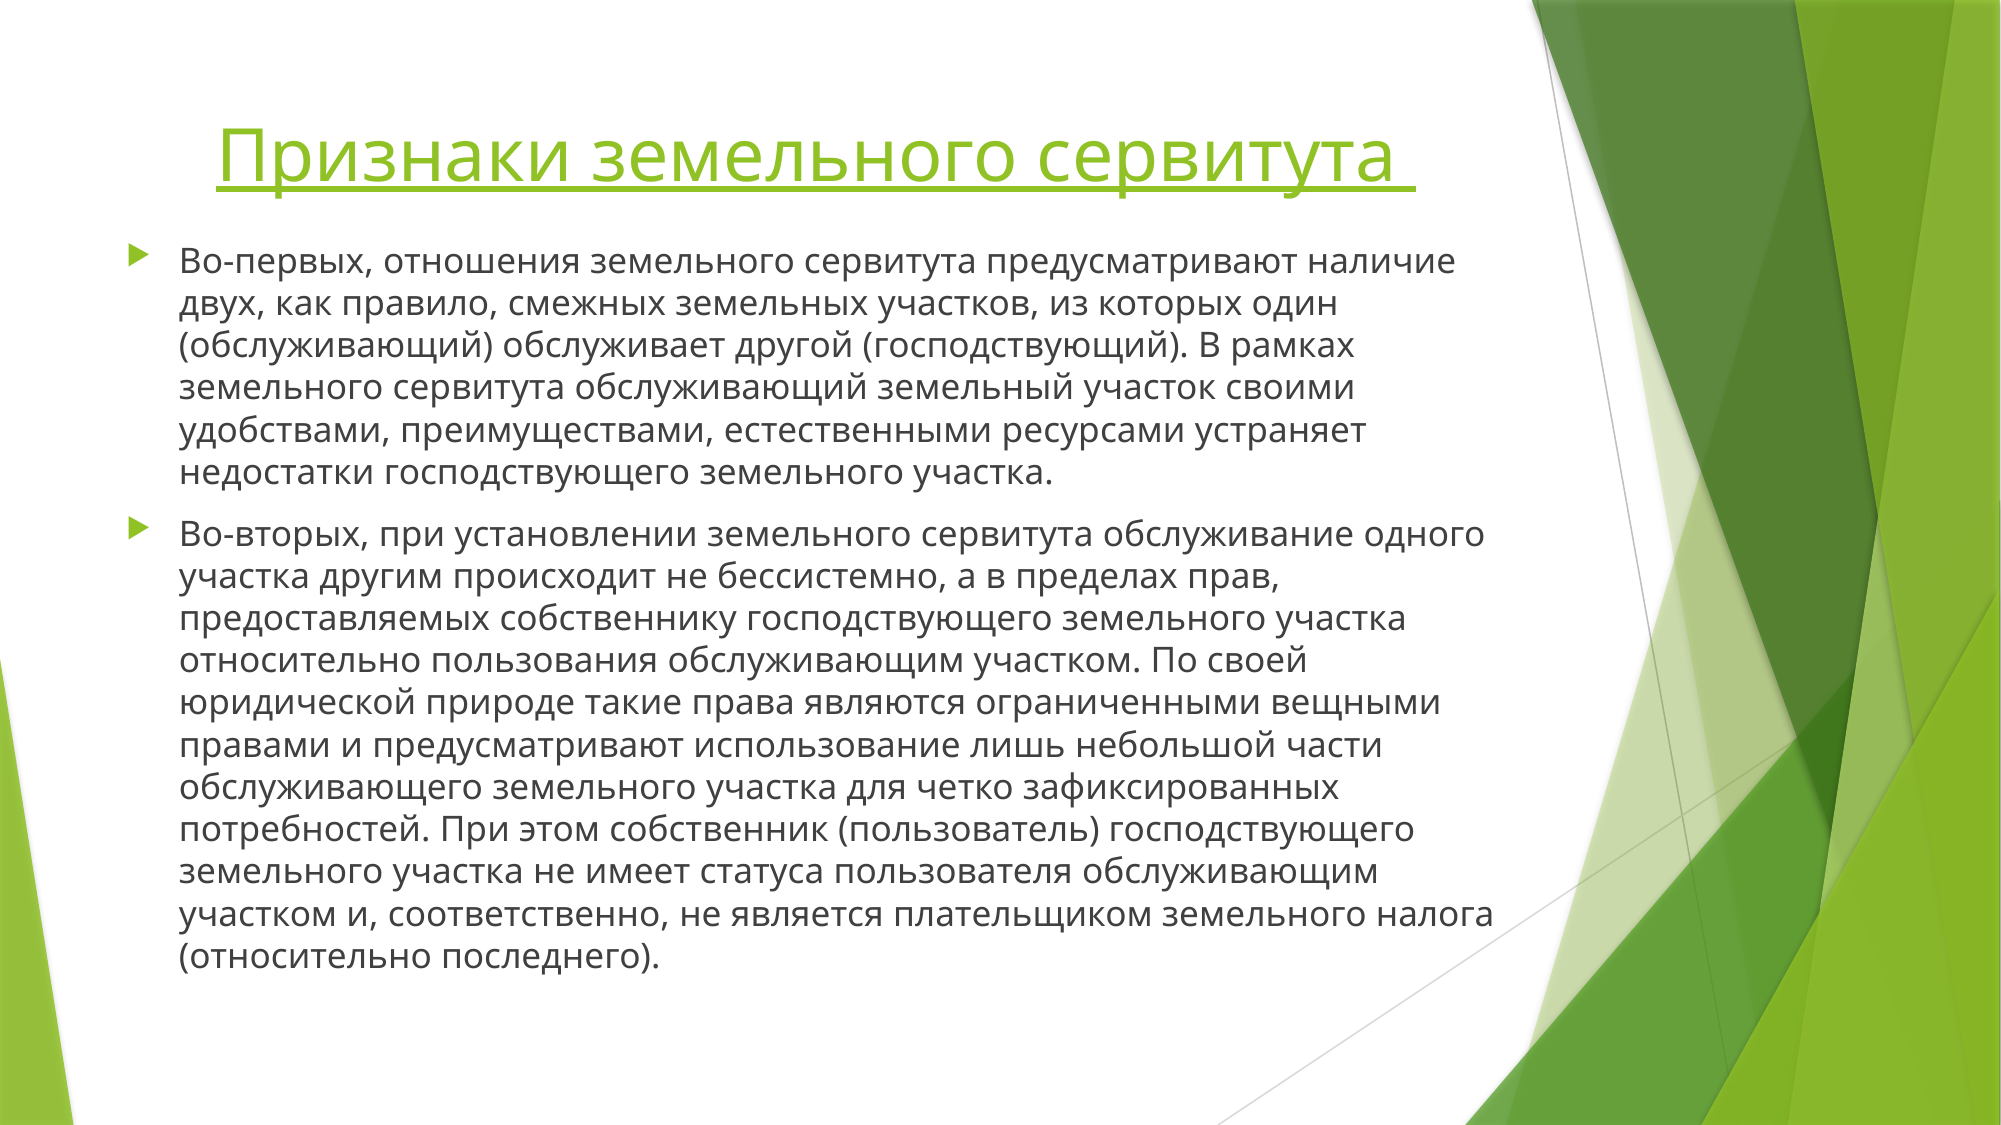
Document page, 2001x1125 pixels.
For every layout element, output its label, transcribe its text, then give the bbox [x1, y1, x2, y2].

title Признаки земельного сервитута [111, 99, 1522, 204]
list Во-первых, отношения земельного сервитута предусматривают наличие двух, как правило, смежных земельных участков, из которых один (обслуживающий) обслуживает другой (господствующий). В рамках земельного сервитута обслуживающий земельный участок своими удобствами, преимуществами, естественными ресурсами устраняет недостатки господствующего земельного участка. Во-вторых, при установлении земельного сервитута обслуживание одного участка другим происходит не бессистемно, а в пределах прав, предоставляемых собственнику господствующего земельного участка относительно пользования обслуживающим участком. По своей юридической природе такие права являются ограниченными вещными правами и предусматривают использование лишь небольшой части обслуживающего земельного участка для четко зафиксированных потребностей. При этом собственник (пользователь) господствующего земельного участка не имеет статуса пользователя обслуживающим участком и, соответственно, не является плательщиком земельного налога (относительно последнего). [111, 230, 1522, 992]
